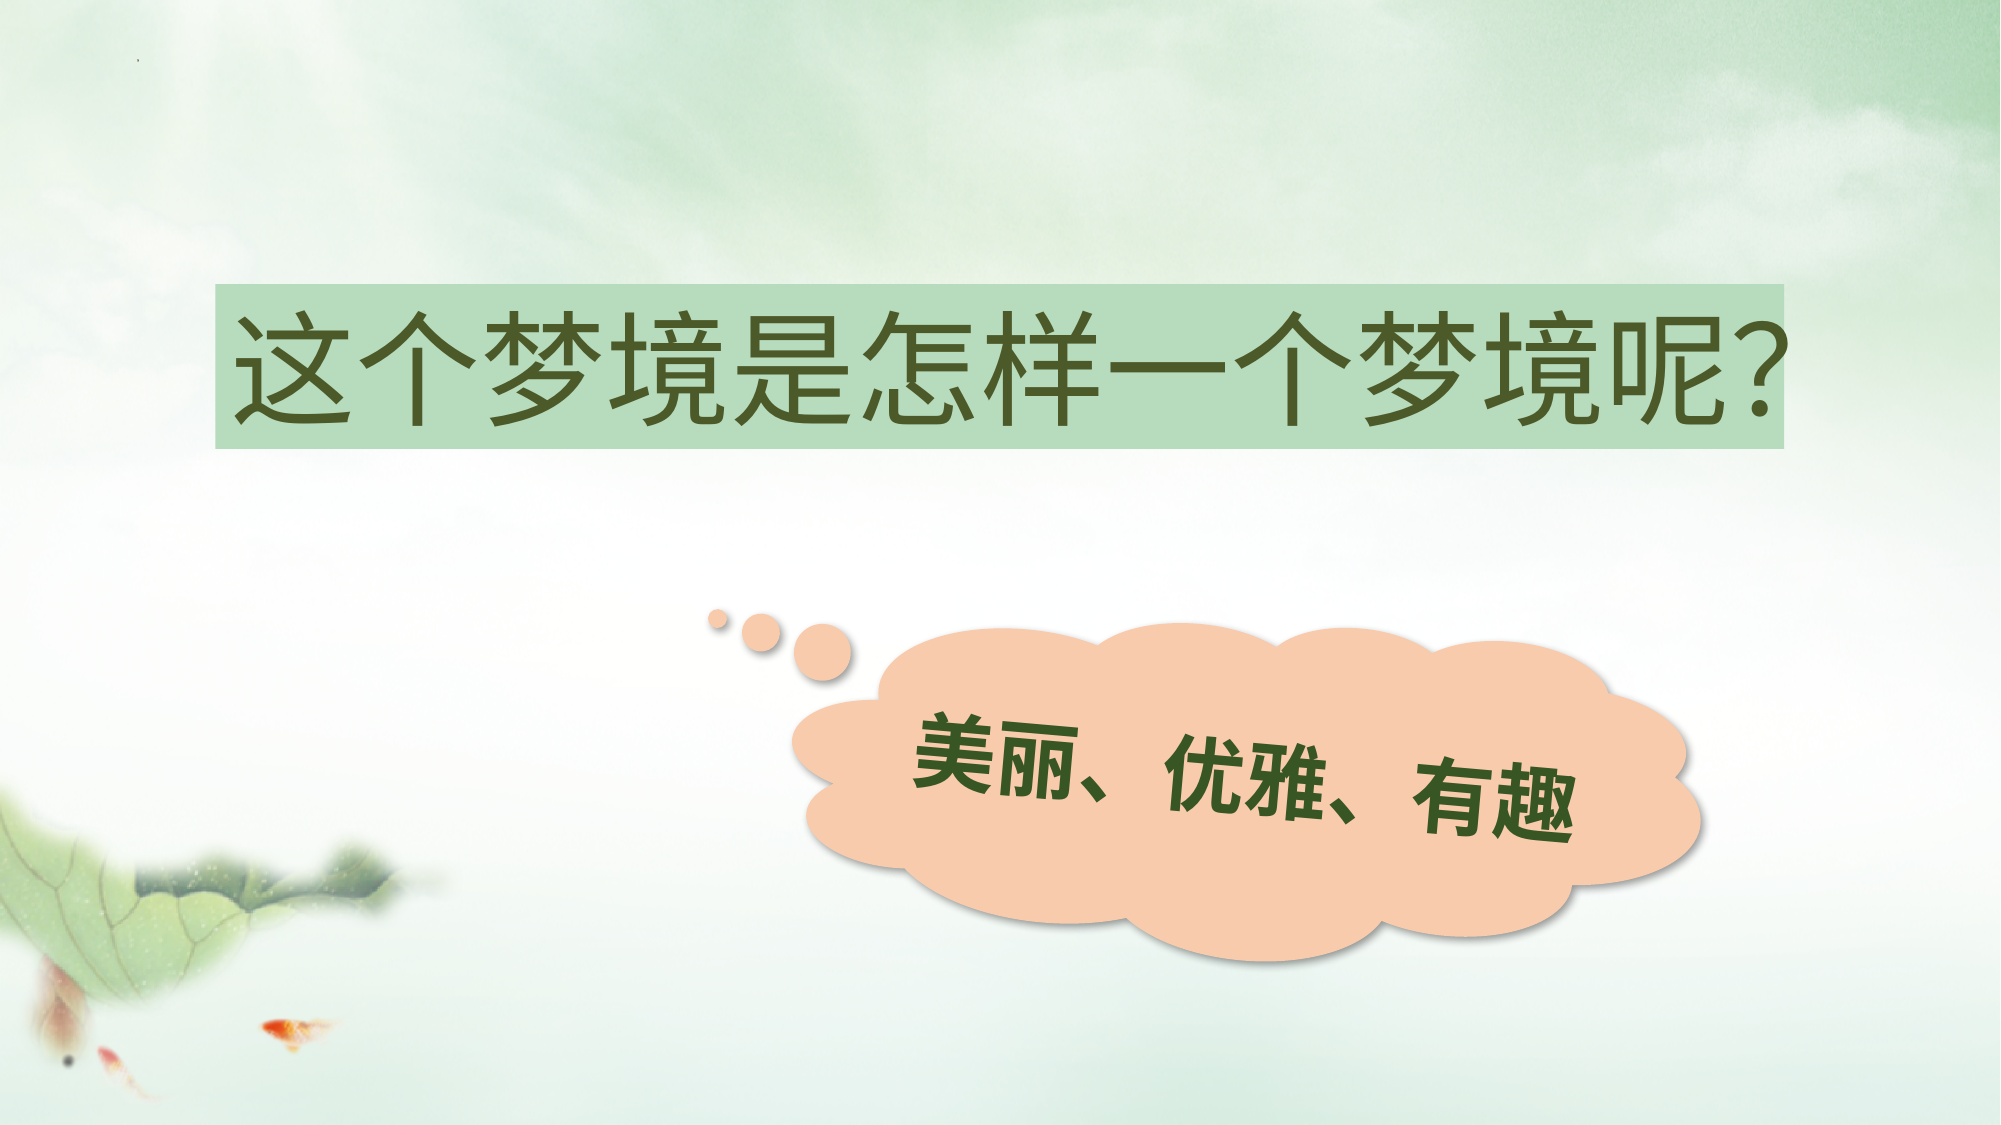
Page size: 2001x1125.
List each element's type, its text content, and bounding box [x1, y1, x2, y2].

text_box [707, 608, 728, 629]
text_box [791, 705, 829, 780]
text_box [887, 622, 1702, 871]
picture [0, 0, 2001, 1125]
text_box [741, 613, 781, 652]
text_box [805, 789, 1658, 963]
text_box 这个梦境是怎样一个梦境呢？ [215, 284, 1785, 449]
text_box 美丽、优雅、有趣 [821, 663, 1671, 871]
text_box [793, 623, 852, 682]
